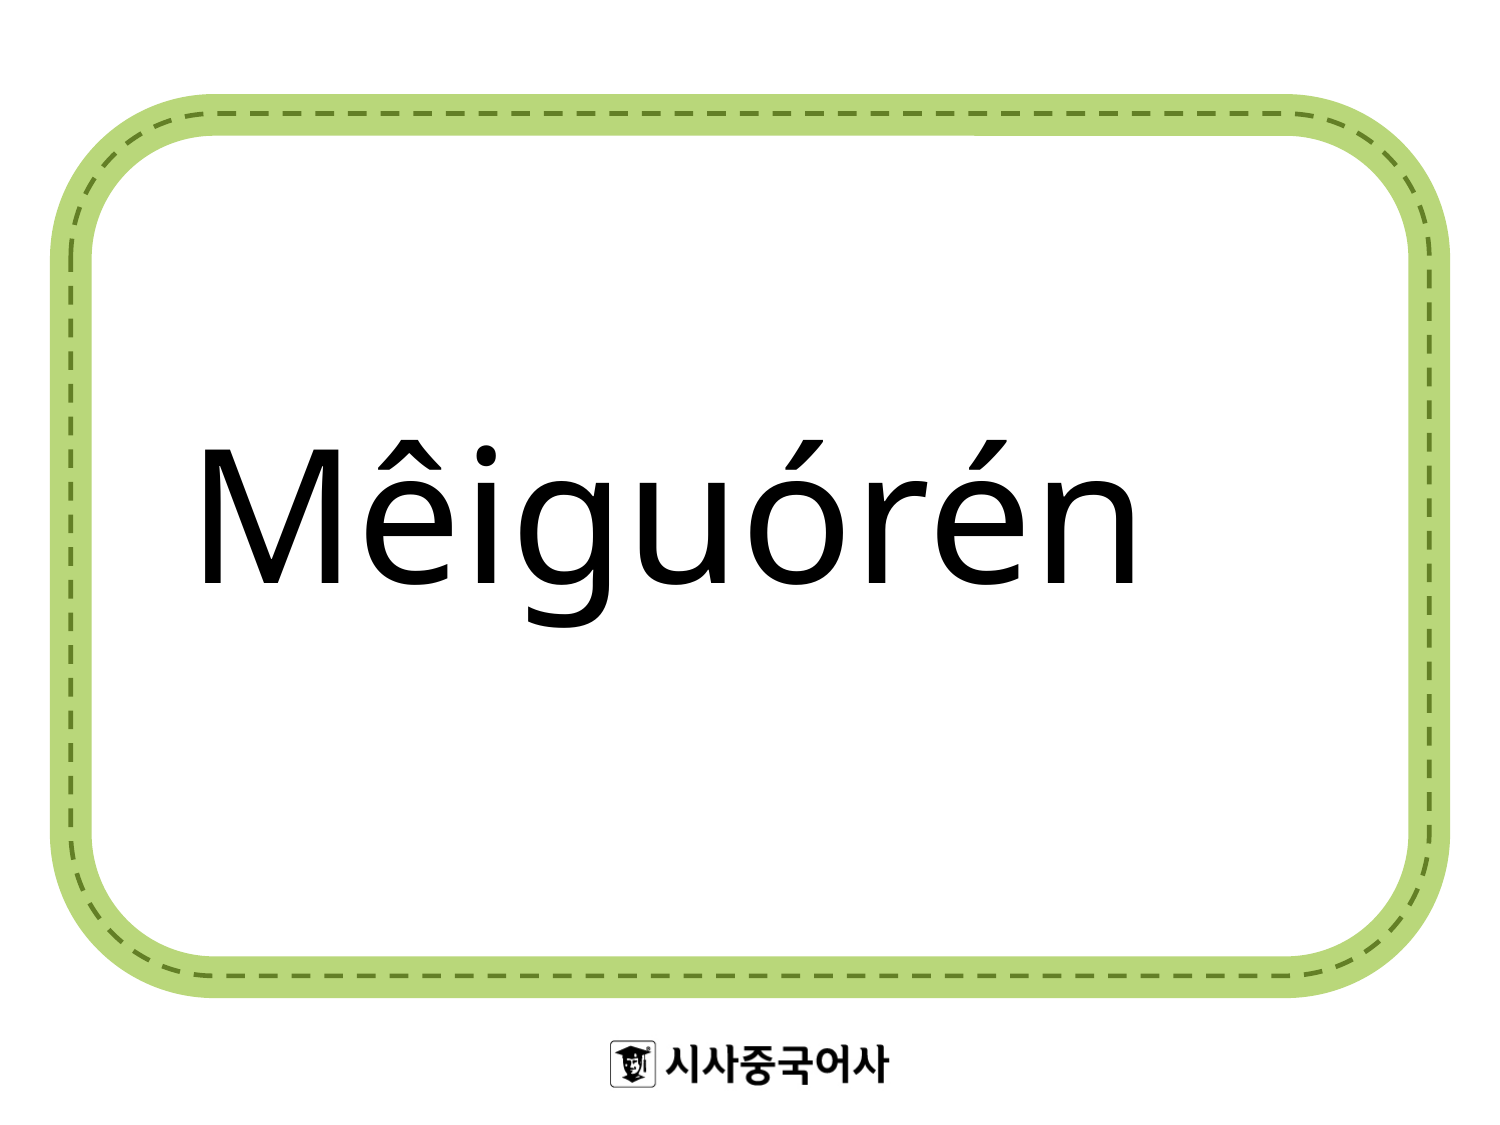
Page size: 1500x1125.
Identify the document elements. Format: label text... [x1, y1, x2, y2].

text_box Mêiguórén [145, 125, 1354, 788]
picture [602, 1034, 898, 1094]
